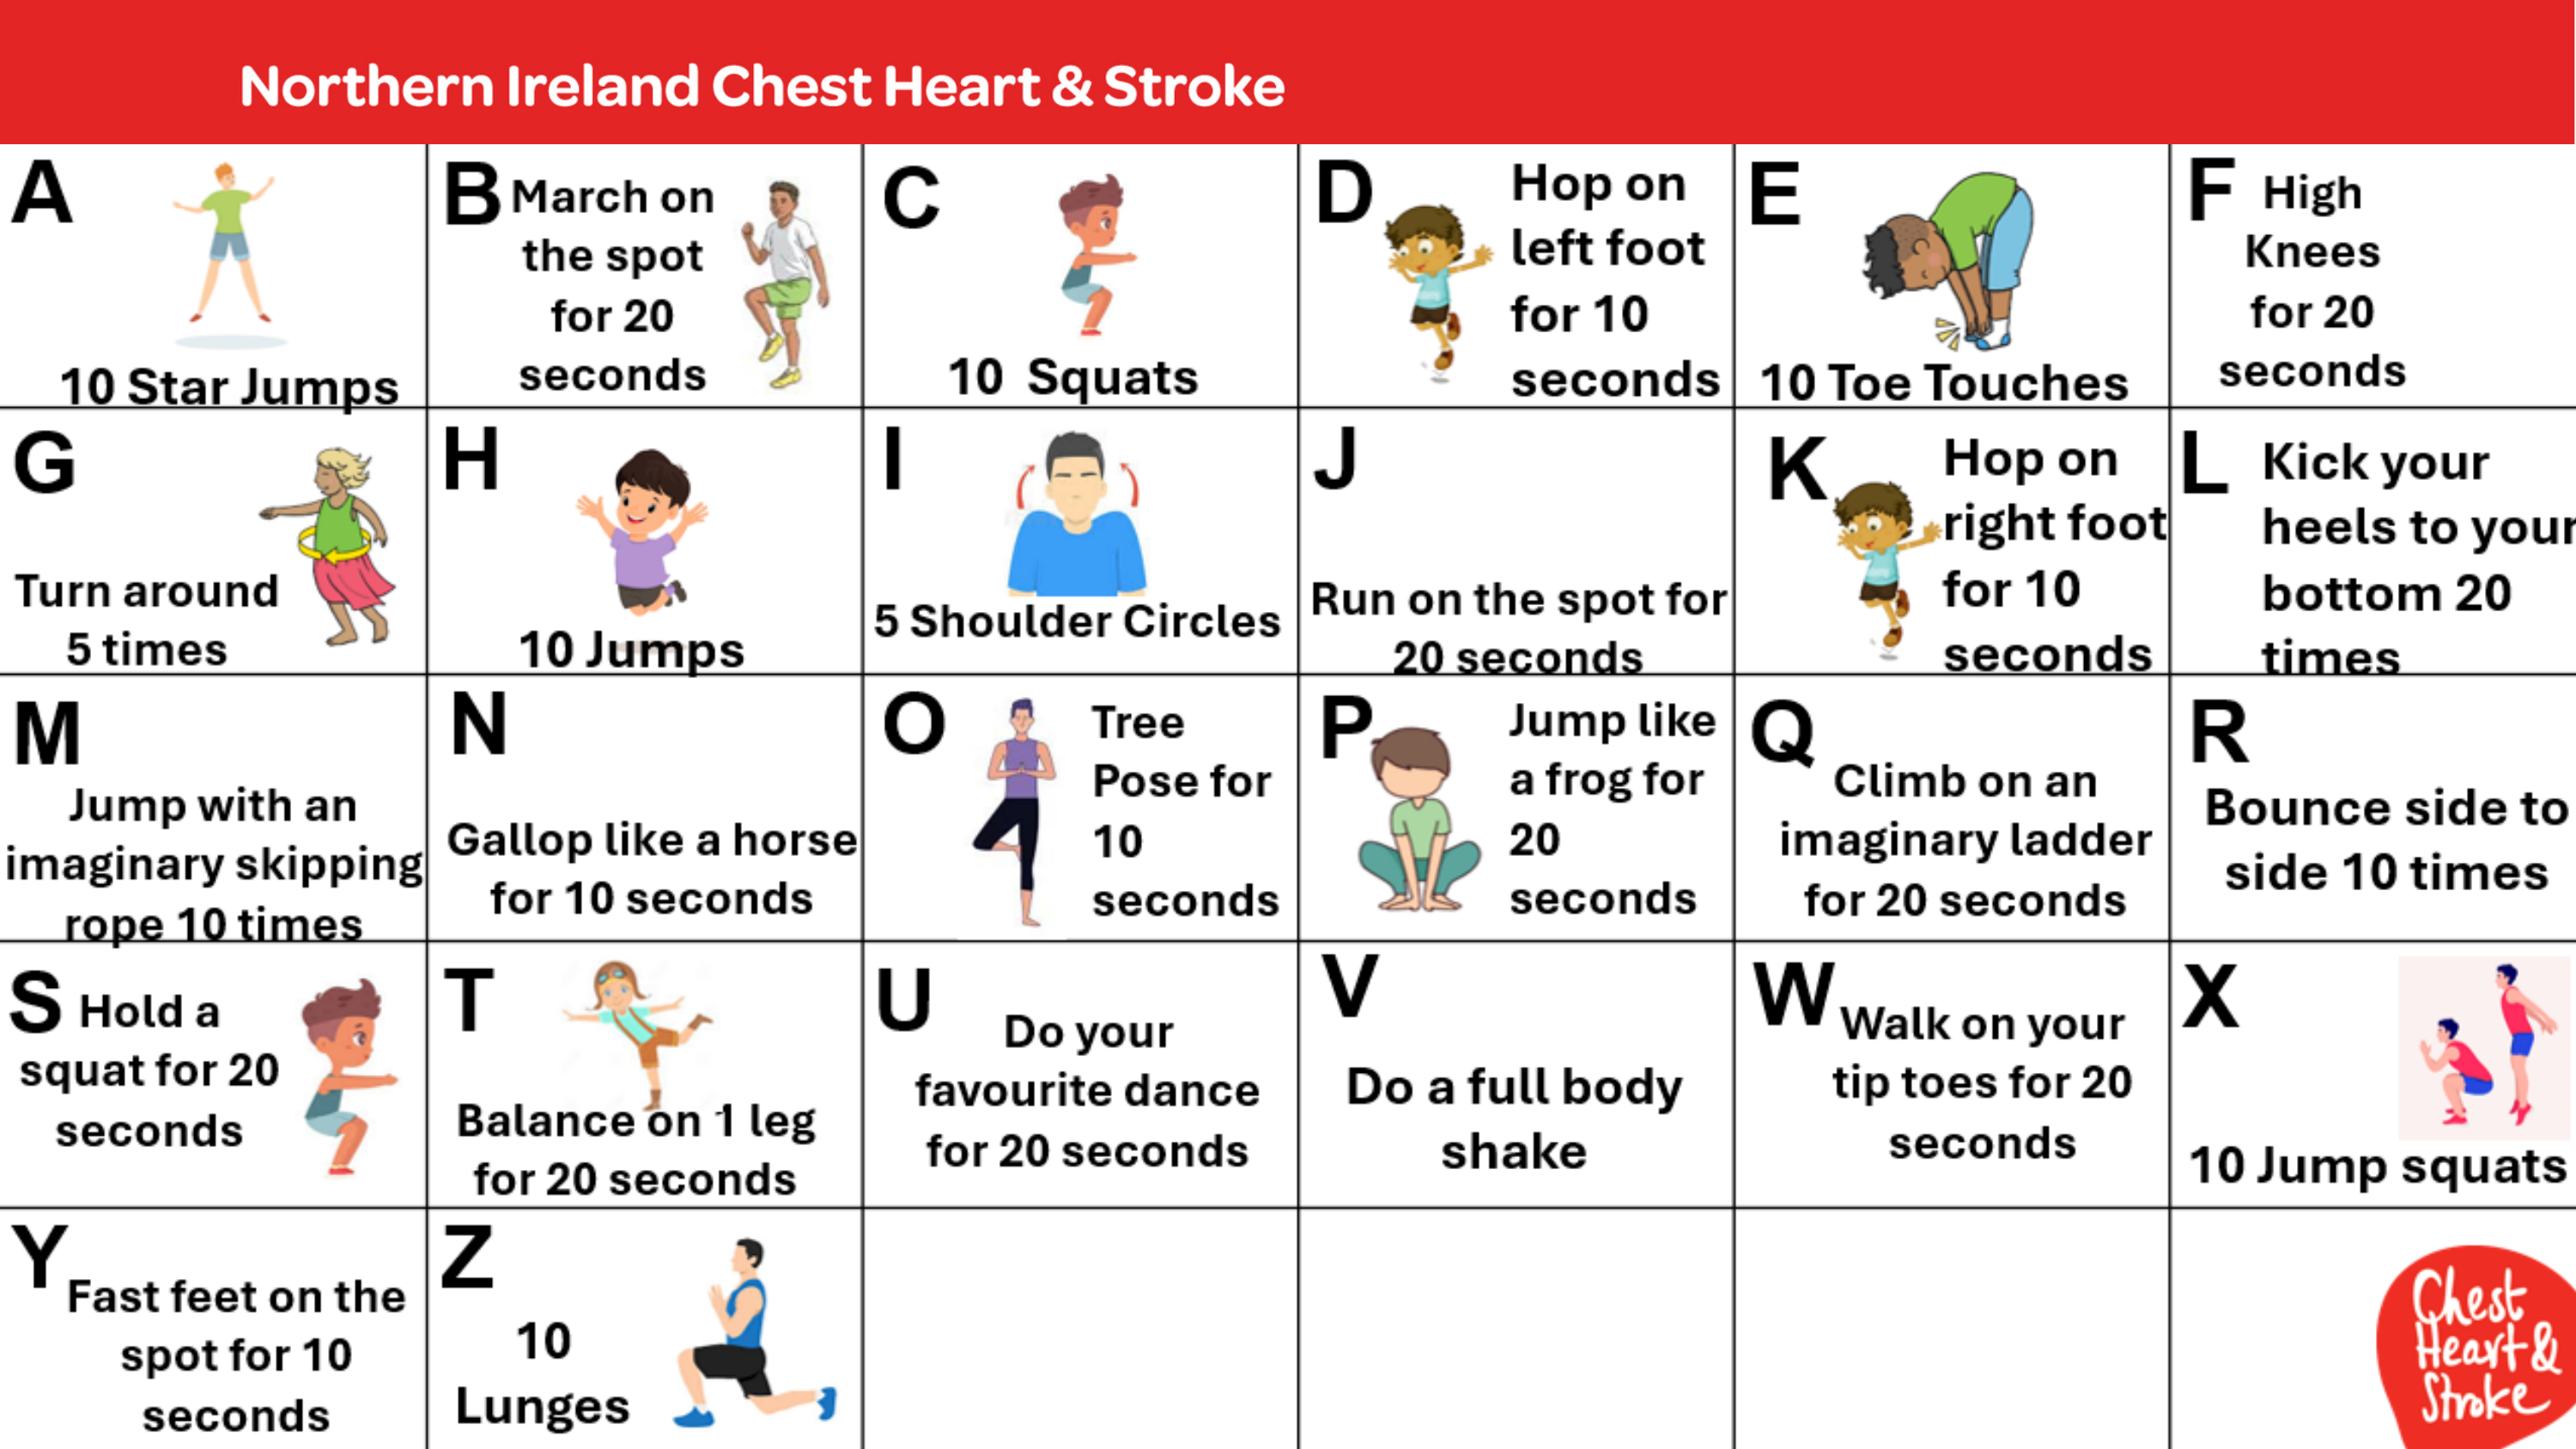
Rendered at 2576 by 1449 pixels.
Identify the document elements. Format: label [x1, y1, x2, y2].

text_box [0, 0, 2575, 144]
text_box [0, 144, 2576, 1449]
